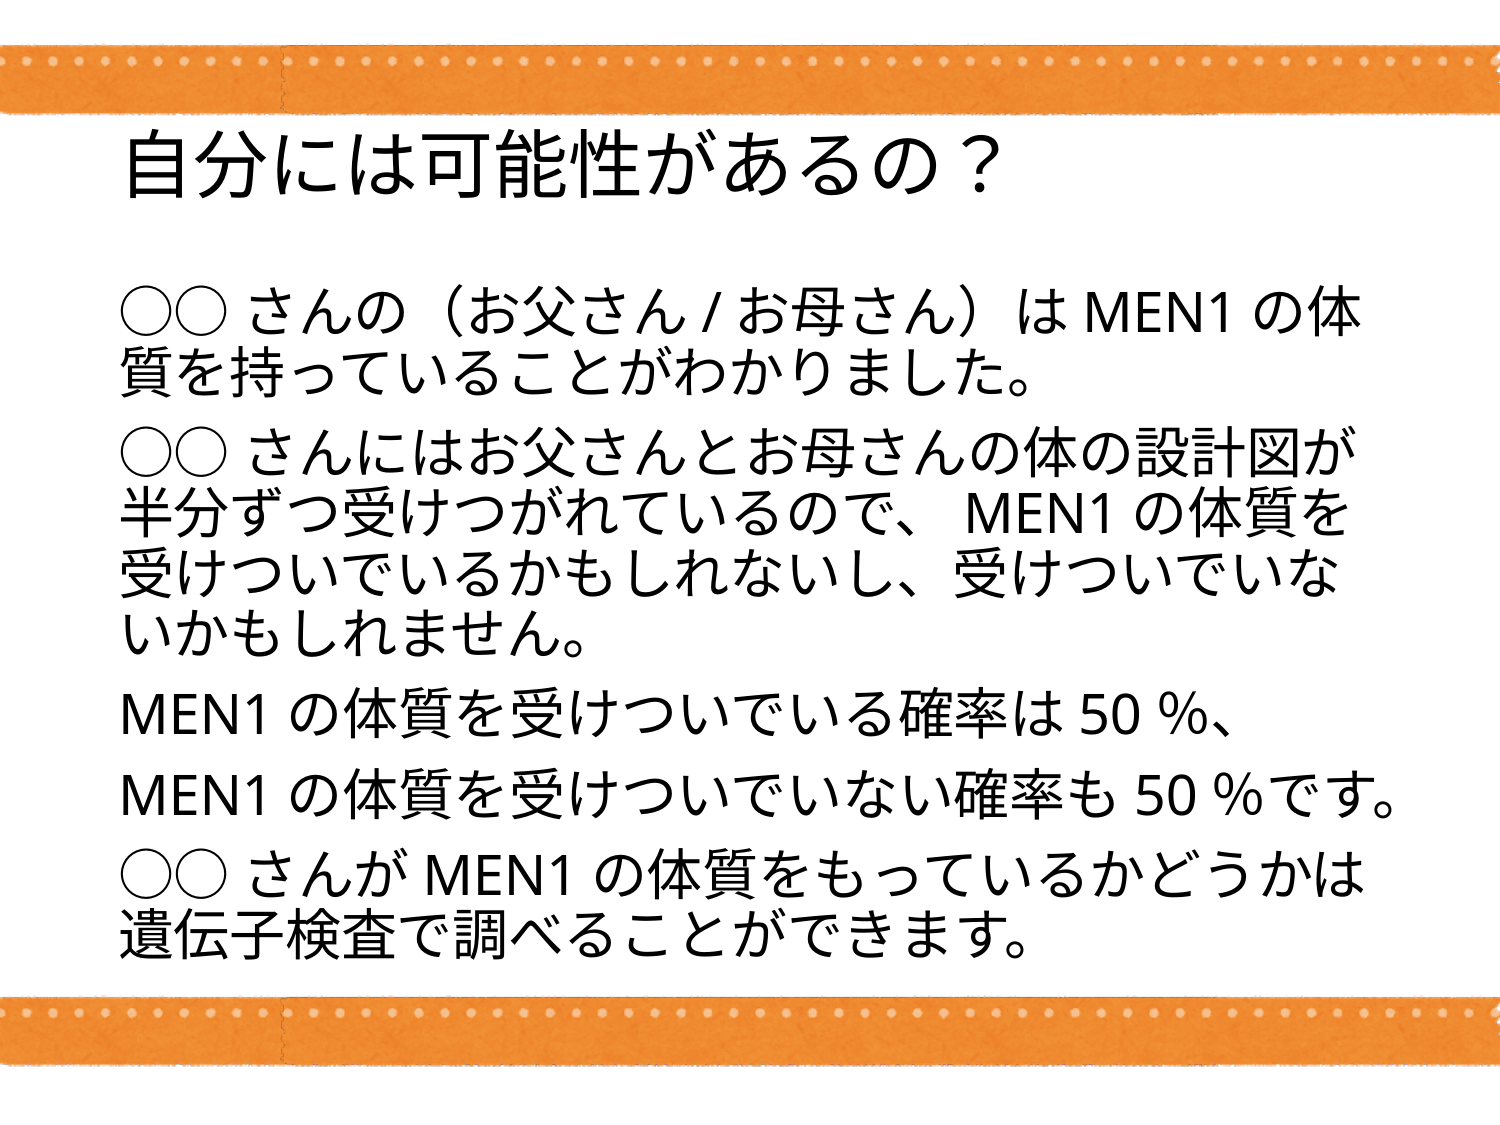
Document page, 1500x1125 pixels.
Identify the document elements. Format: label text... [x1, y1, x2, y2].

title 自分には可能性があるの？ [103, 139, 1397, 277]
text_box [0, 974, 1500, 1091]
list ○○さんの（お父さん/お母さん）はMEN1の体質を持っていることがわかりました。 ○○さんにはお父さんとお母さんの体の設計図が半分ずつ受けつがれているので、MEN1の体質を受けついでいるかもしれないし、受けついでいないかもしれません。 MEN1の体質を受けついでいる確率は50％、 MEN1の体質を受けついでいない確率も50％です。 ○○さんがMEN1の体質をもっているかどうかは遺伝子検査で調べることができます。 [103, 277, 1397, 974]
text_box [0, 22, 1500, 139]
